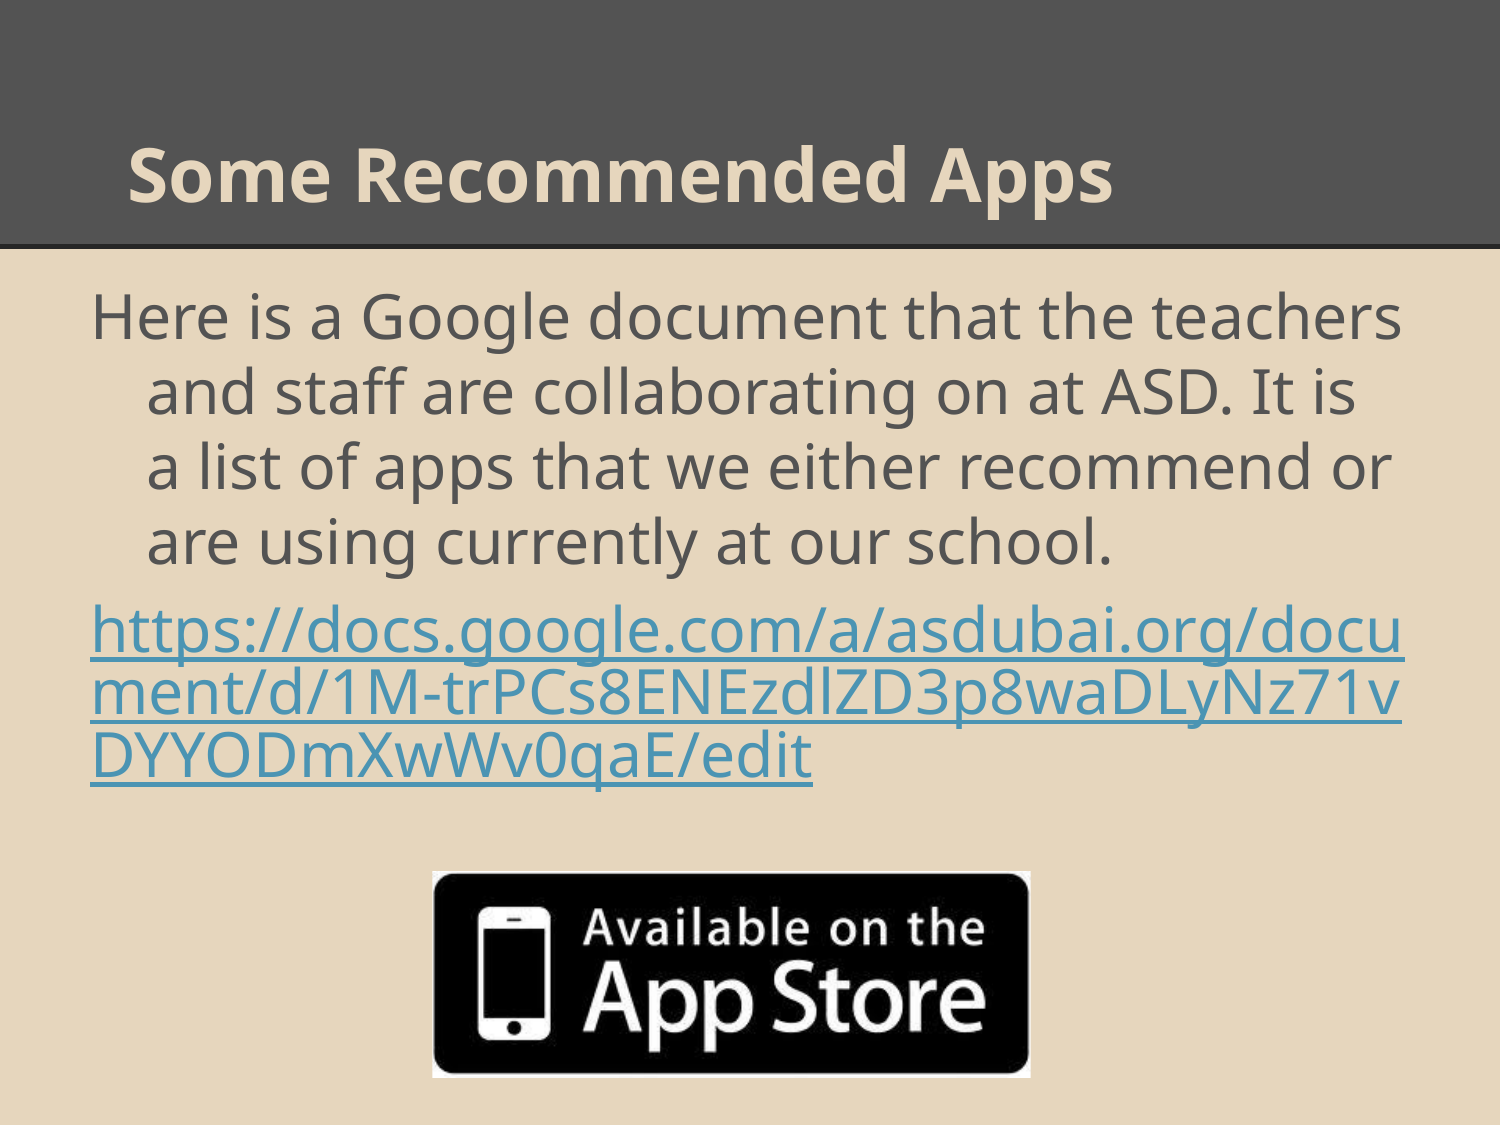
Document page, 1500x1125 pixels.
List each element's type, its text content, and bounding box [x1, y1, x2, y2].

text_box [432, 871, 1031, 1078]
list Here is a Google document that the teachers and staff are collaborating on at ASD. It is a list of apps that we either recommend or are using currently at our school. https://docs.google.com/a/asdubai.org/document/d/1M-trPCs8ENEzdlZD3p8waDLyNz71vDYYODmXwWv0qaE/edit [75, 262, 1425, 931]
title Some Recommended Apps [75, 14, 1425, 233]
